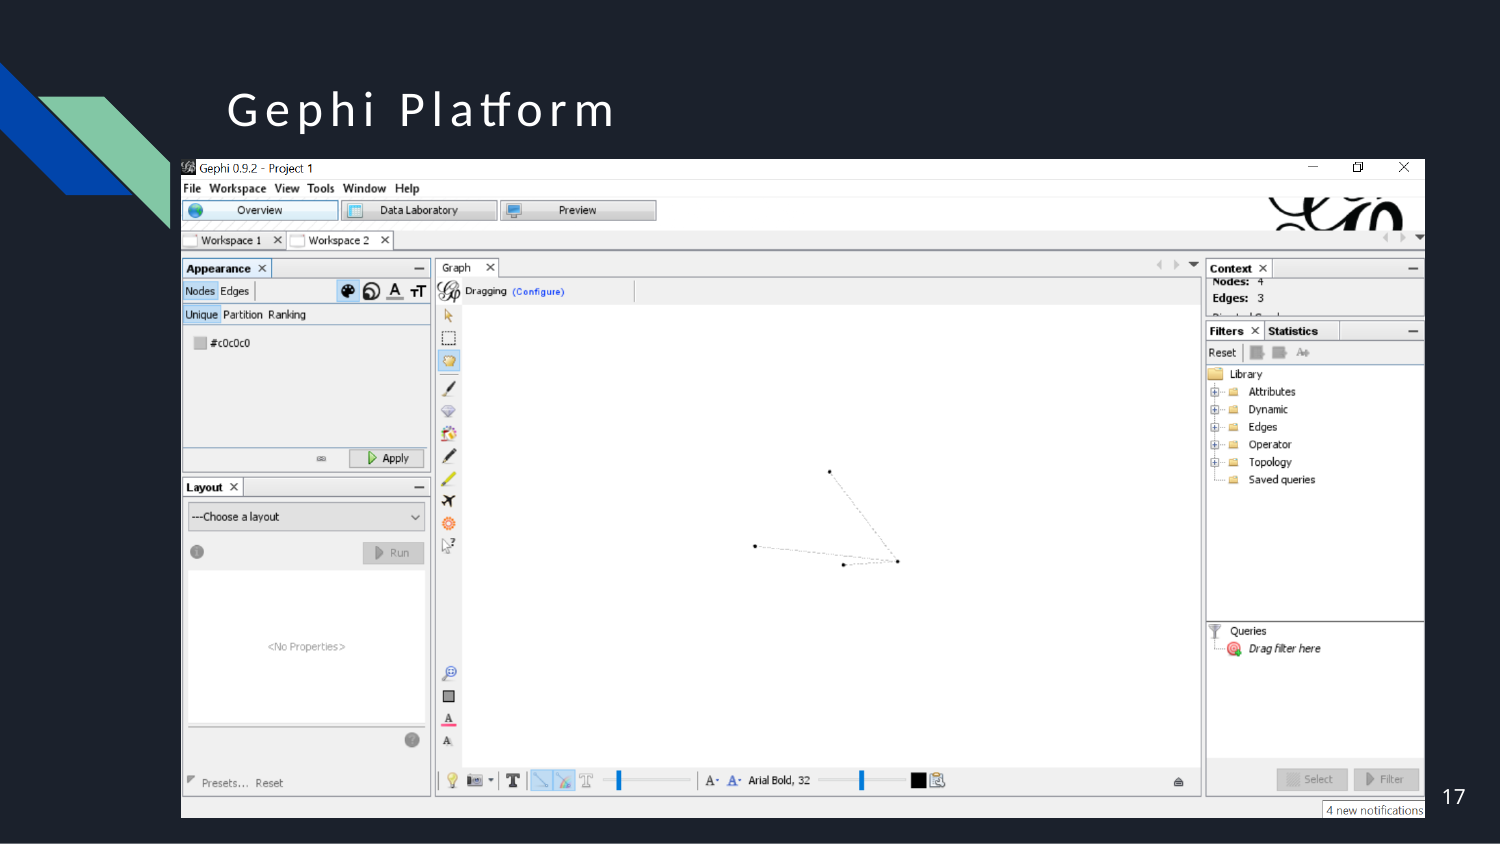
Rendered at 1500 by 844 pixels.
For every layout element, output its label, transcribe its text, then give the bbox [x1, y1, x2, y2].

title Gephi Platform [224, 74, 781, 157]
picture [181, 159, 1426, 819]
slide_number 17 [1435, 782, 1473, 844]
